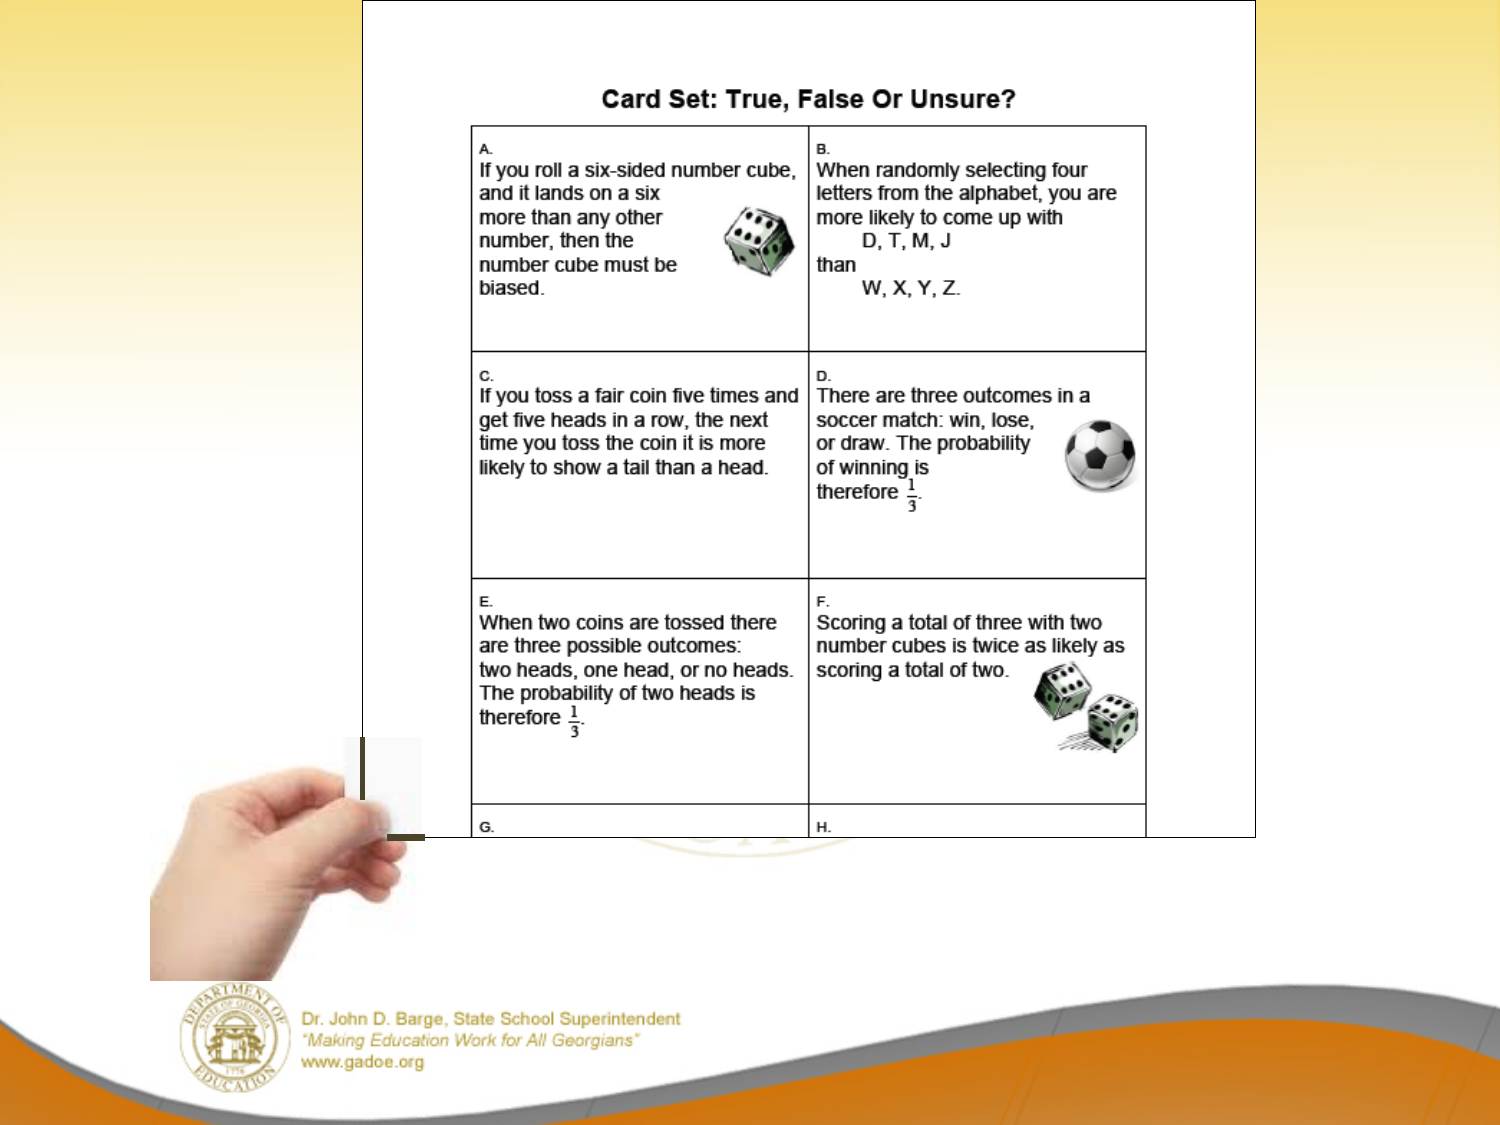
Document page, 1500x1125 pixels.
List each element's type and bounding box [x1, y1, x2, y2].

text_box [149, 0, 1257, 981]
picture [0, 0, 1500, 1125]
